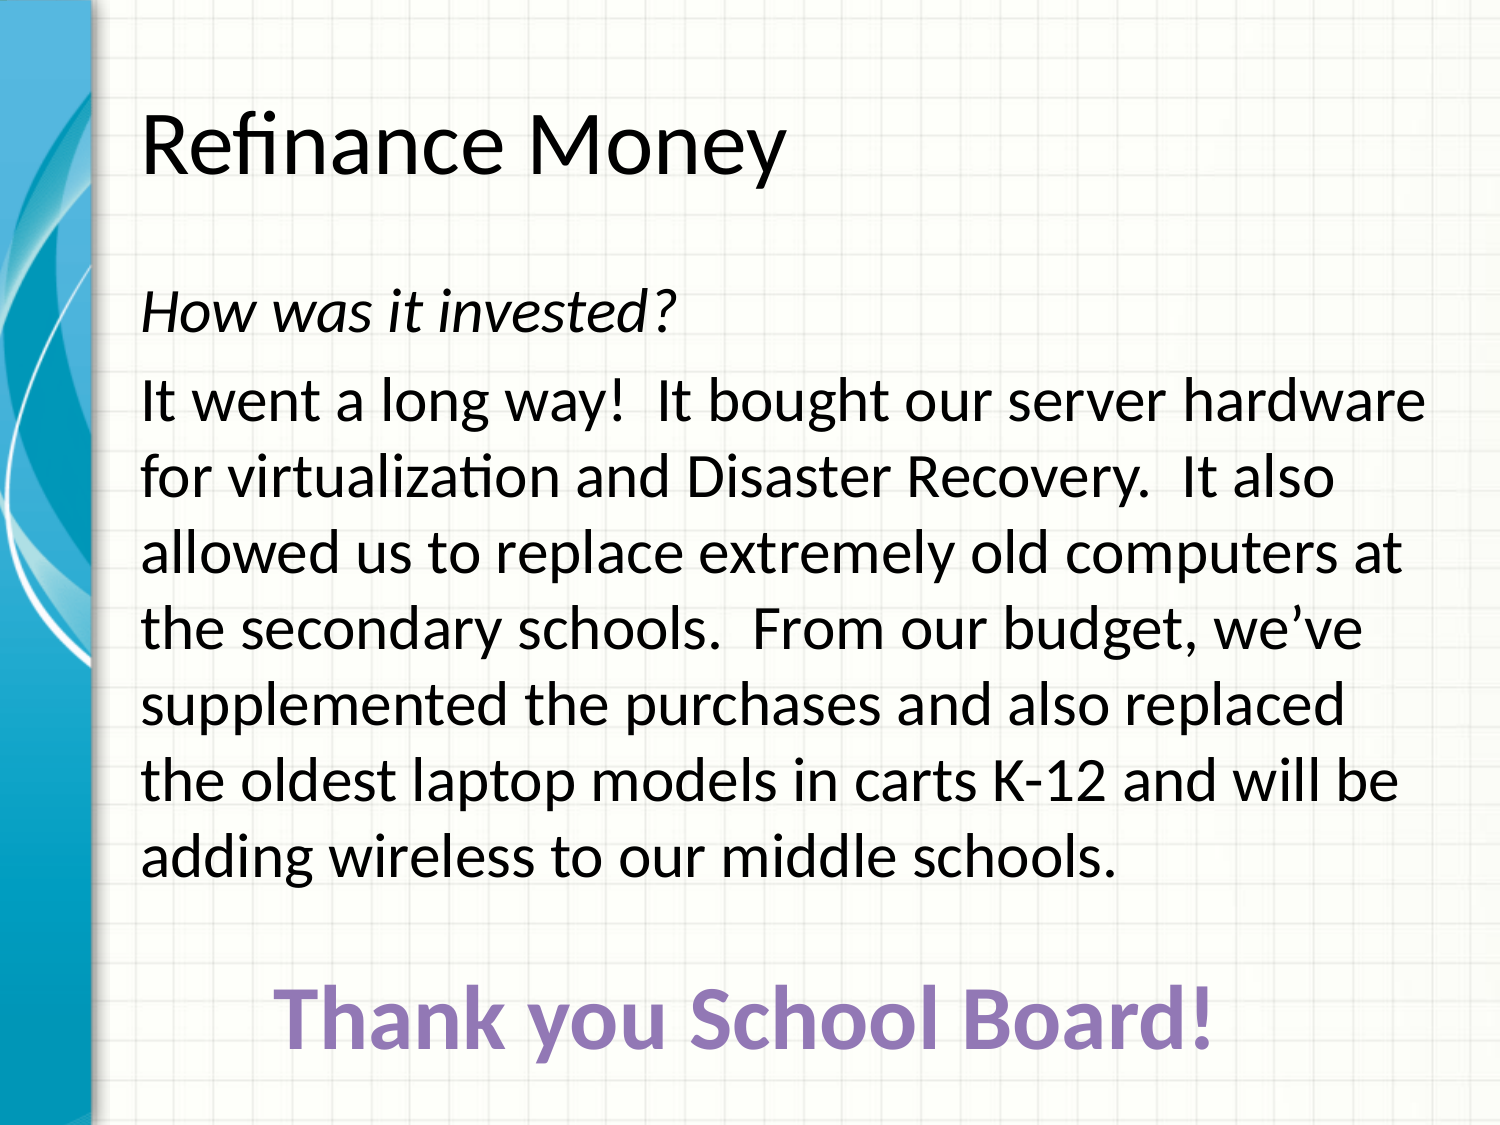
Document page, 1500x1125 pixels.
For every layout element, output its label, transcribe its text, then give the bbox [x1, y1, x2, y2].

title Refinance Money [125, 44, 1450, 232]
picture [0, 0, 1500, 1125]
list How was it invested? It went a long way! It bought our server hardware for virtualization and Disaster Recovery. It also allowed us to replace extremely old computers at the secondary schools. From our budget, we’ve supplemented the purchases and also replaced the oldest laptop models in carts K-12 and will be adding wireless to our middle schools. [125, 261, 1450, 967]
text_box Thank you School Board! [258, 949, 1235, 1075]
